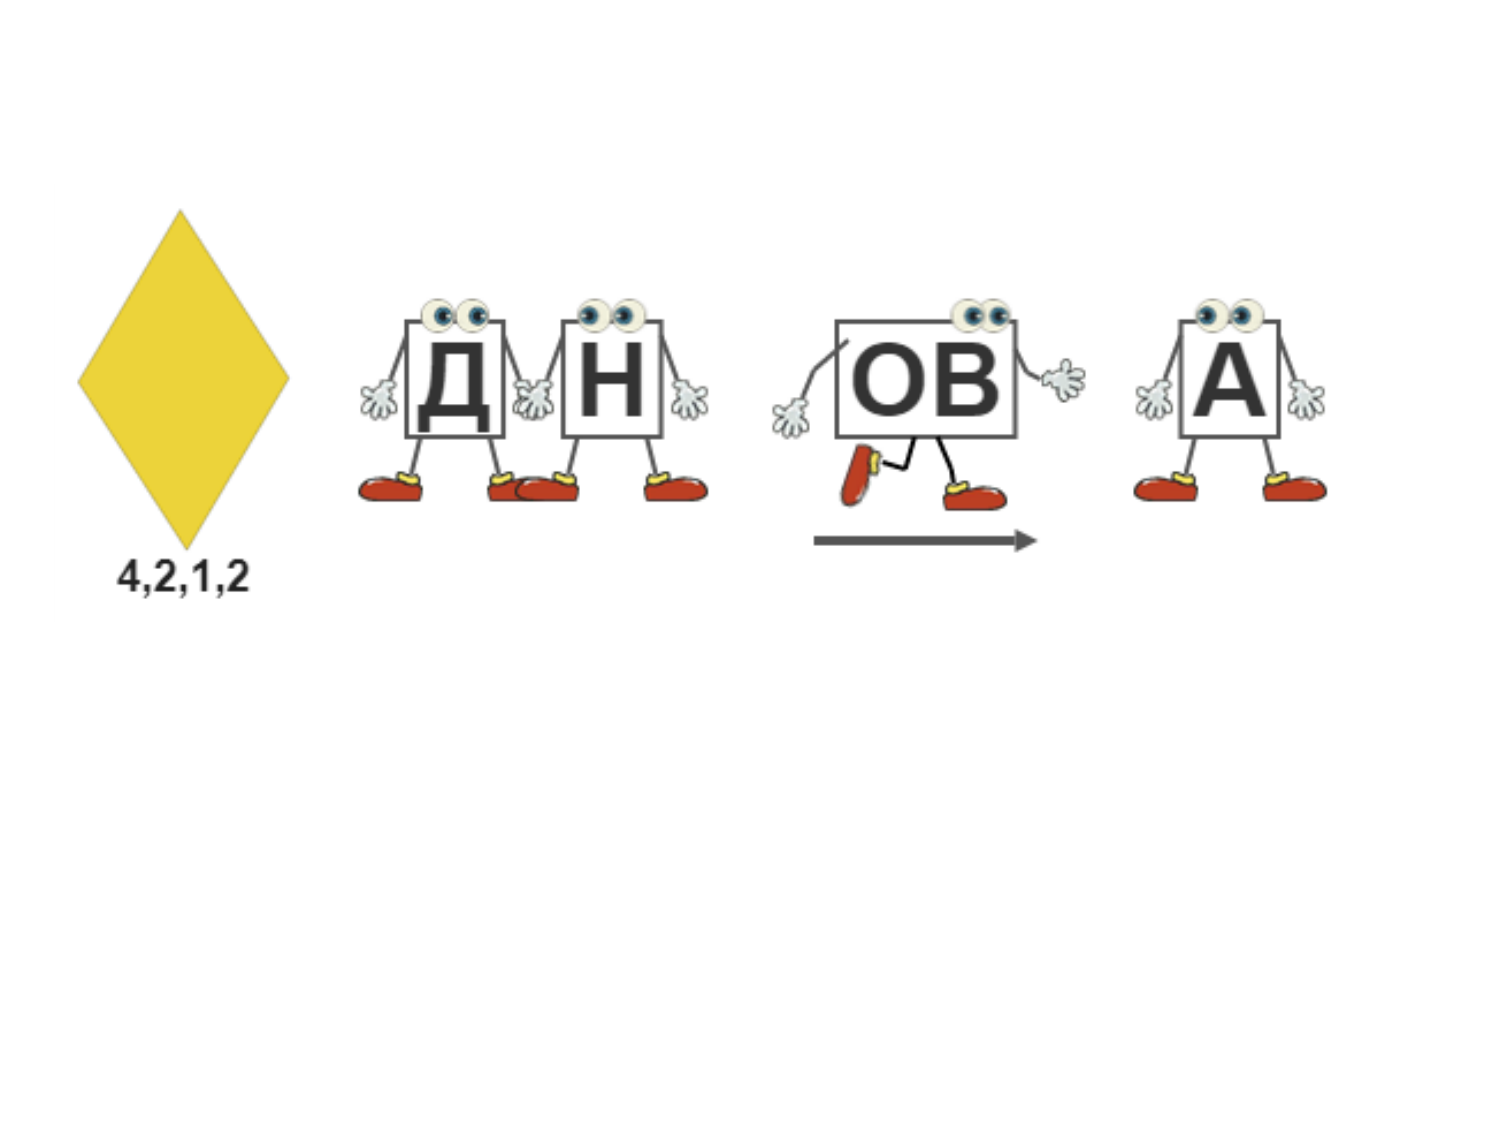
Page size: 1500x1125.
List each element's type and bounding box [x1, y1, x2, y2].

picture [52, 184, 1347, 622]
